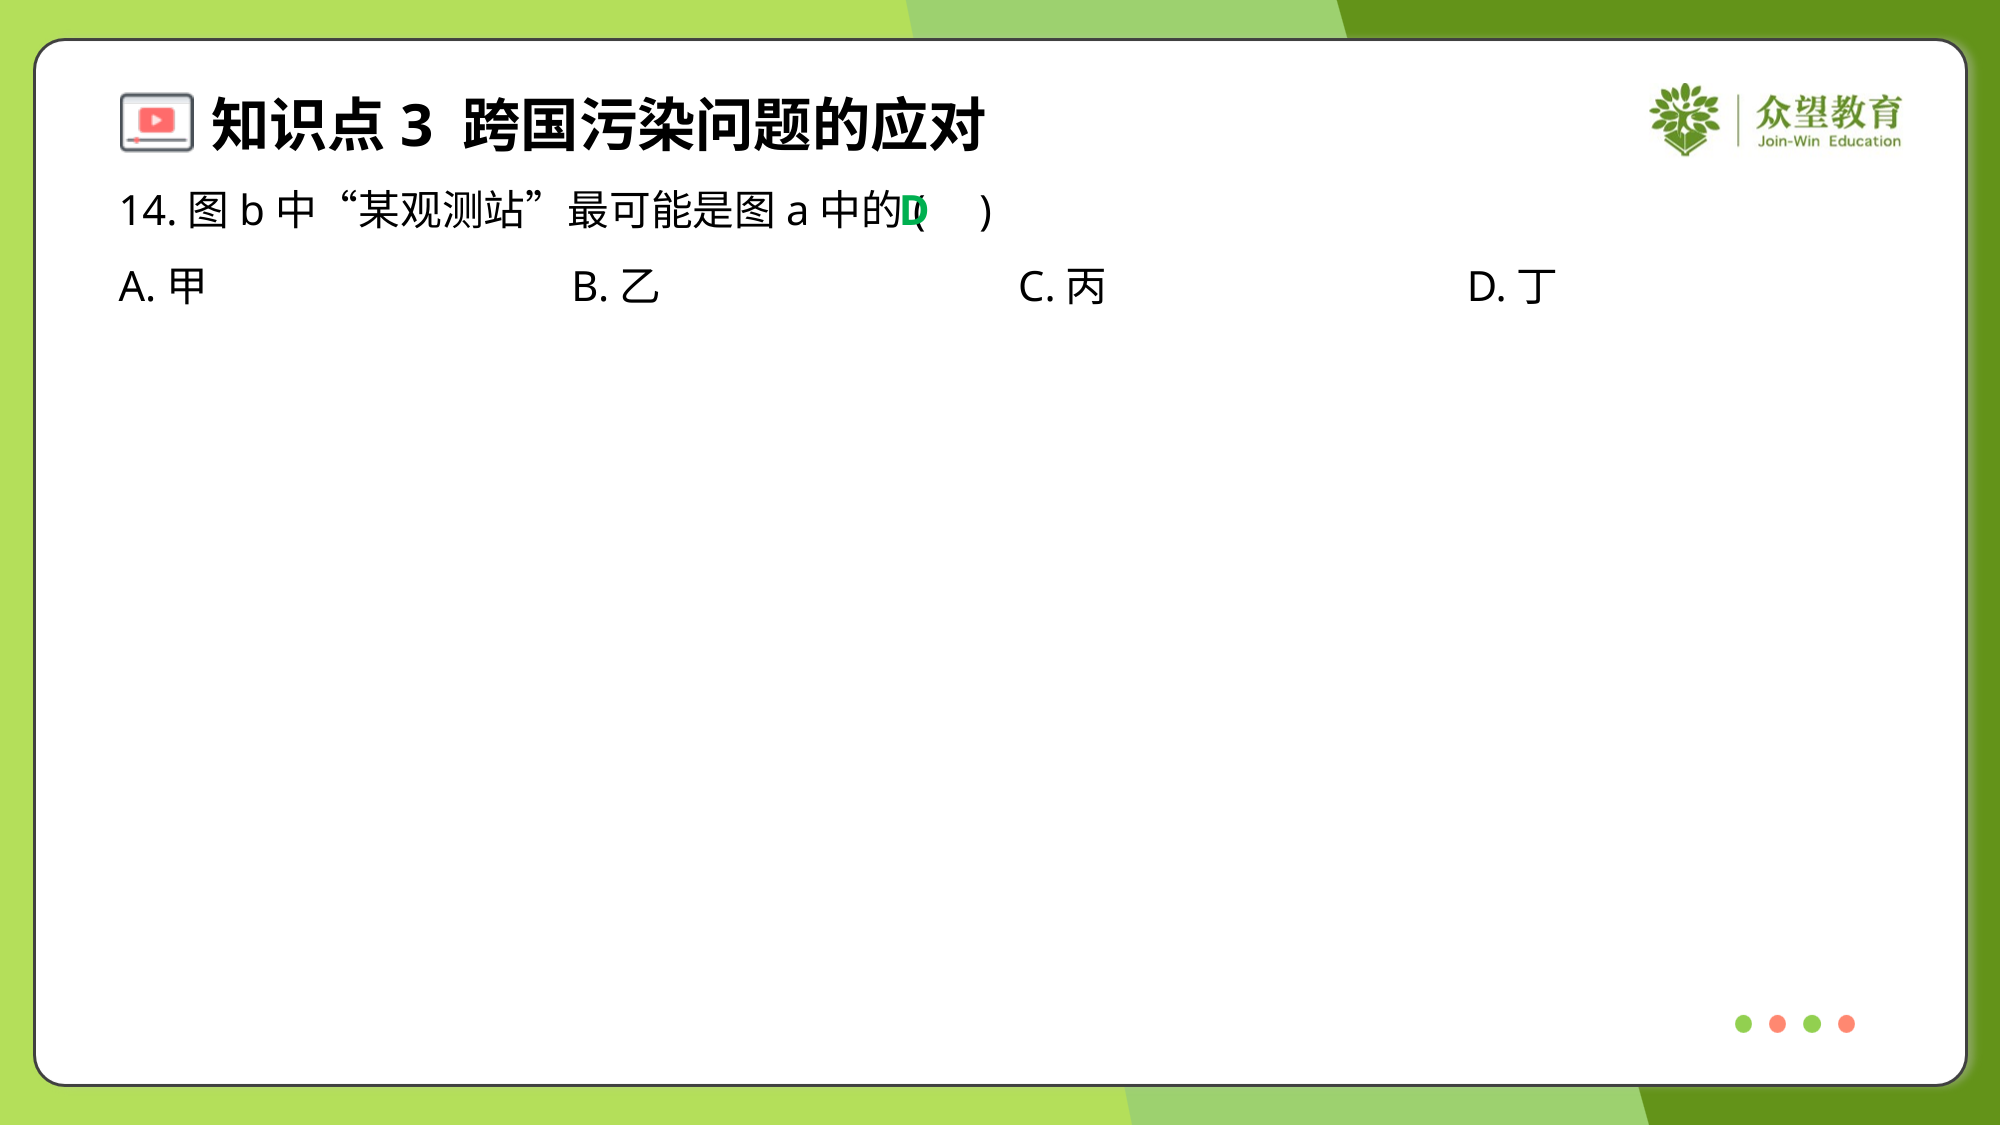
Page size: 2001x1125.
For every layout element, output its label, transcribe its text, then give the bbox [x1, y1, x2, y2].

text_box A.甲 B.乙 C.丙 D.丁 [118, 234, 1883, 302]
text_box D [882, 158, 947, 226]
picture [0, 0, 2000, 1125]
text_box 14.图b中“某观测站”最可能是图a中的( ) [118, 158, 882, 226]
text_box 14.图b中“某观测站”最可能是图a中的( ) [947, 158, 1883, 226]
